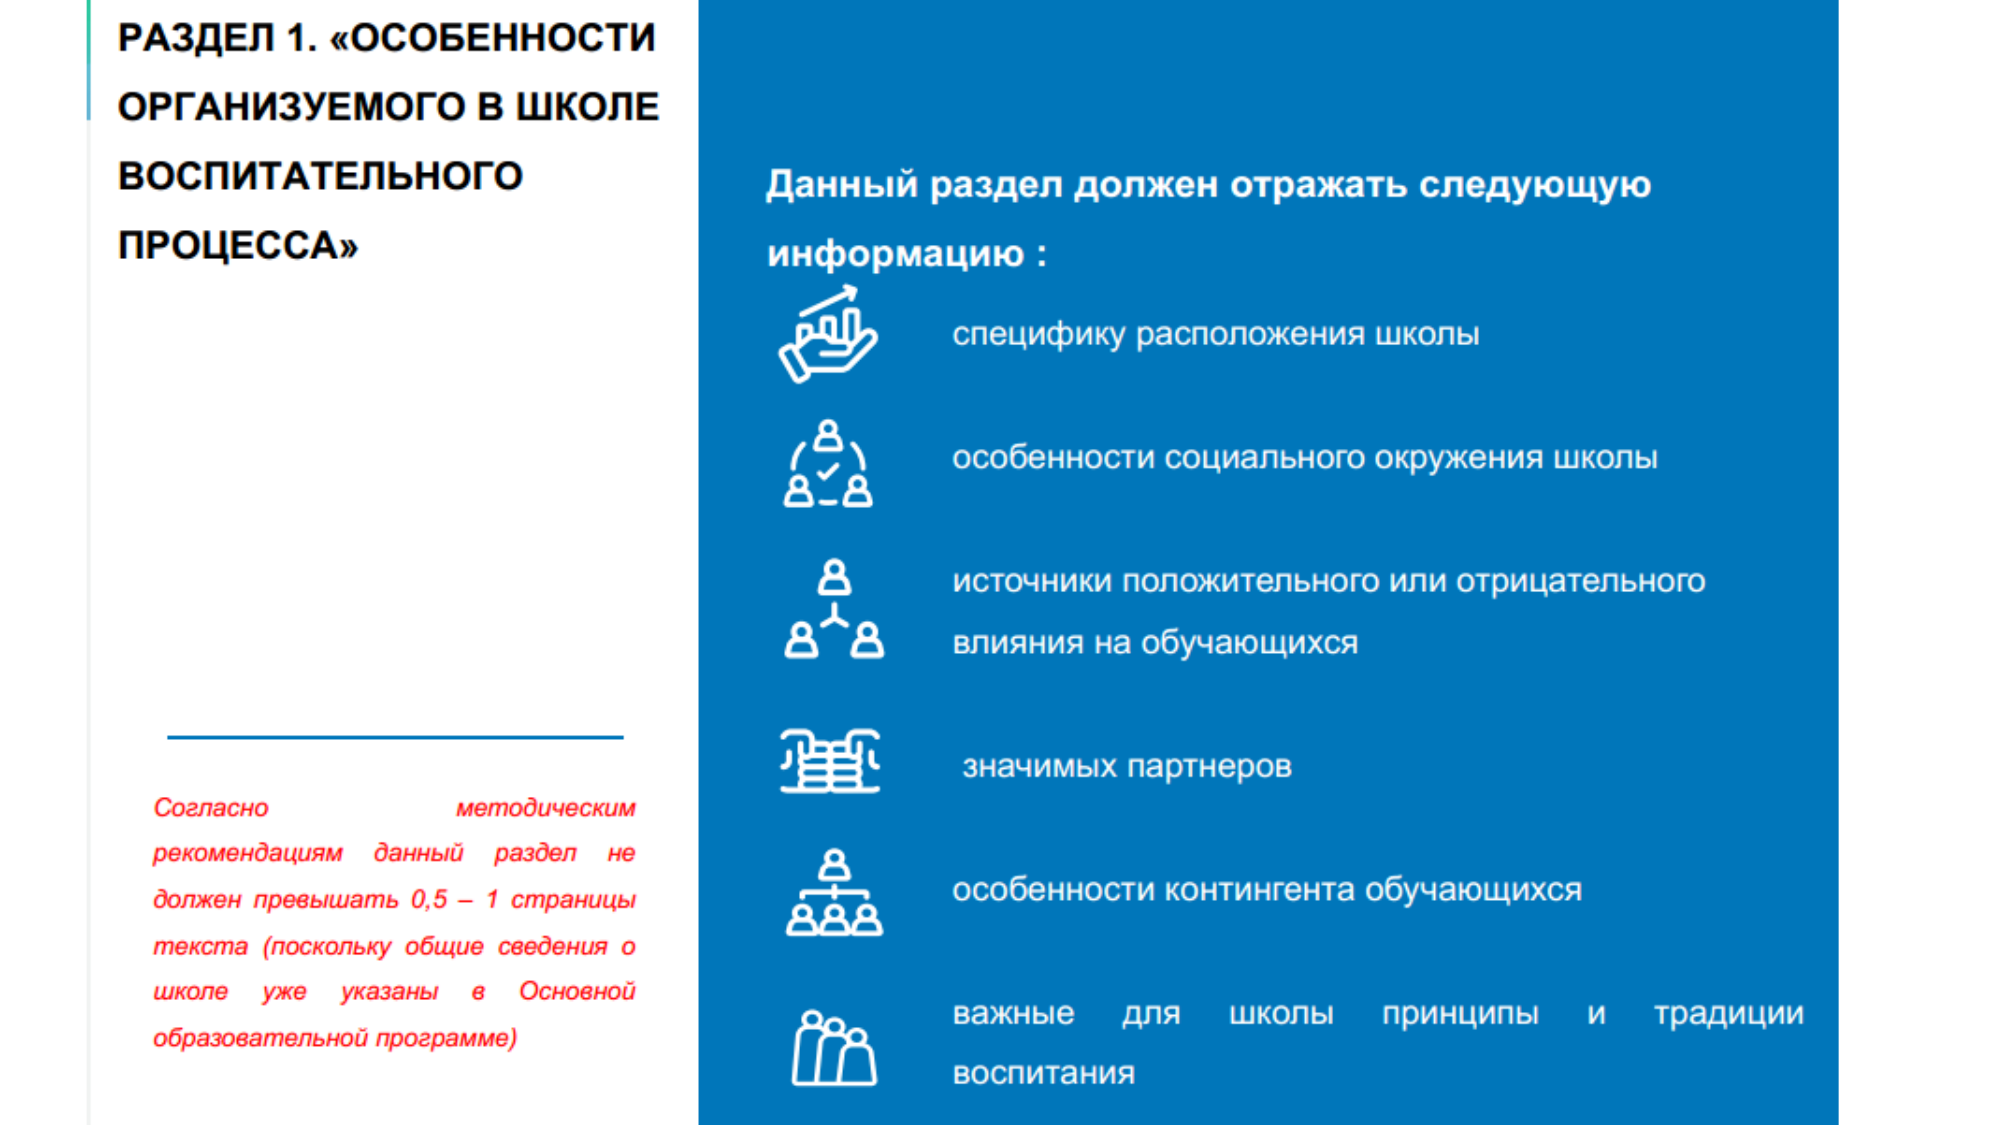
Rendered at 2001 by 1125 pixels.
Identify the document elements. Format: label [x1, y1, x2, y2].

picture [86, 0, 1839, 1125]
